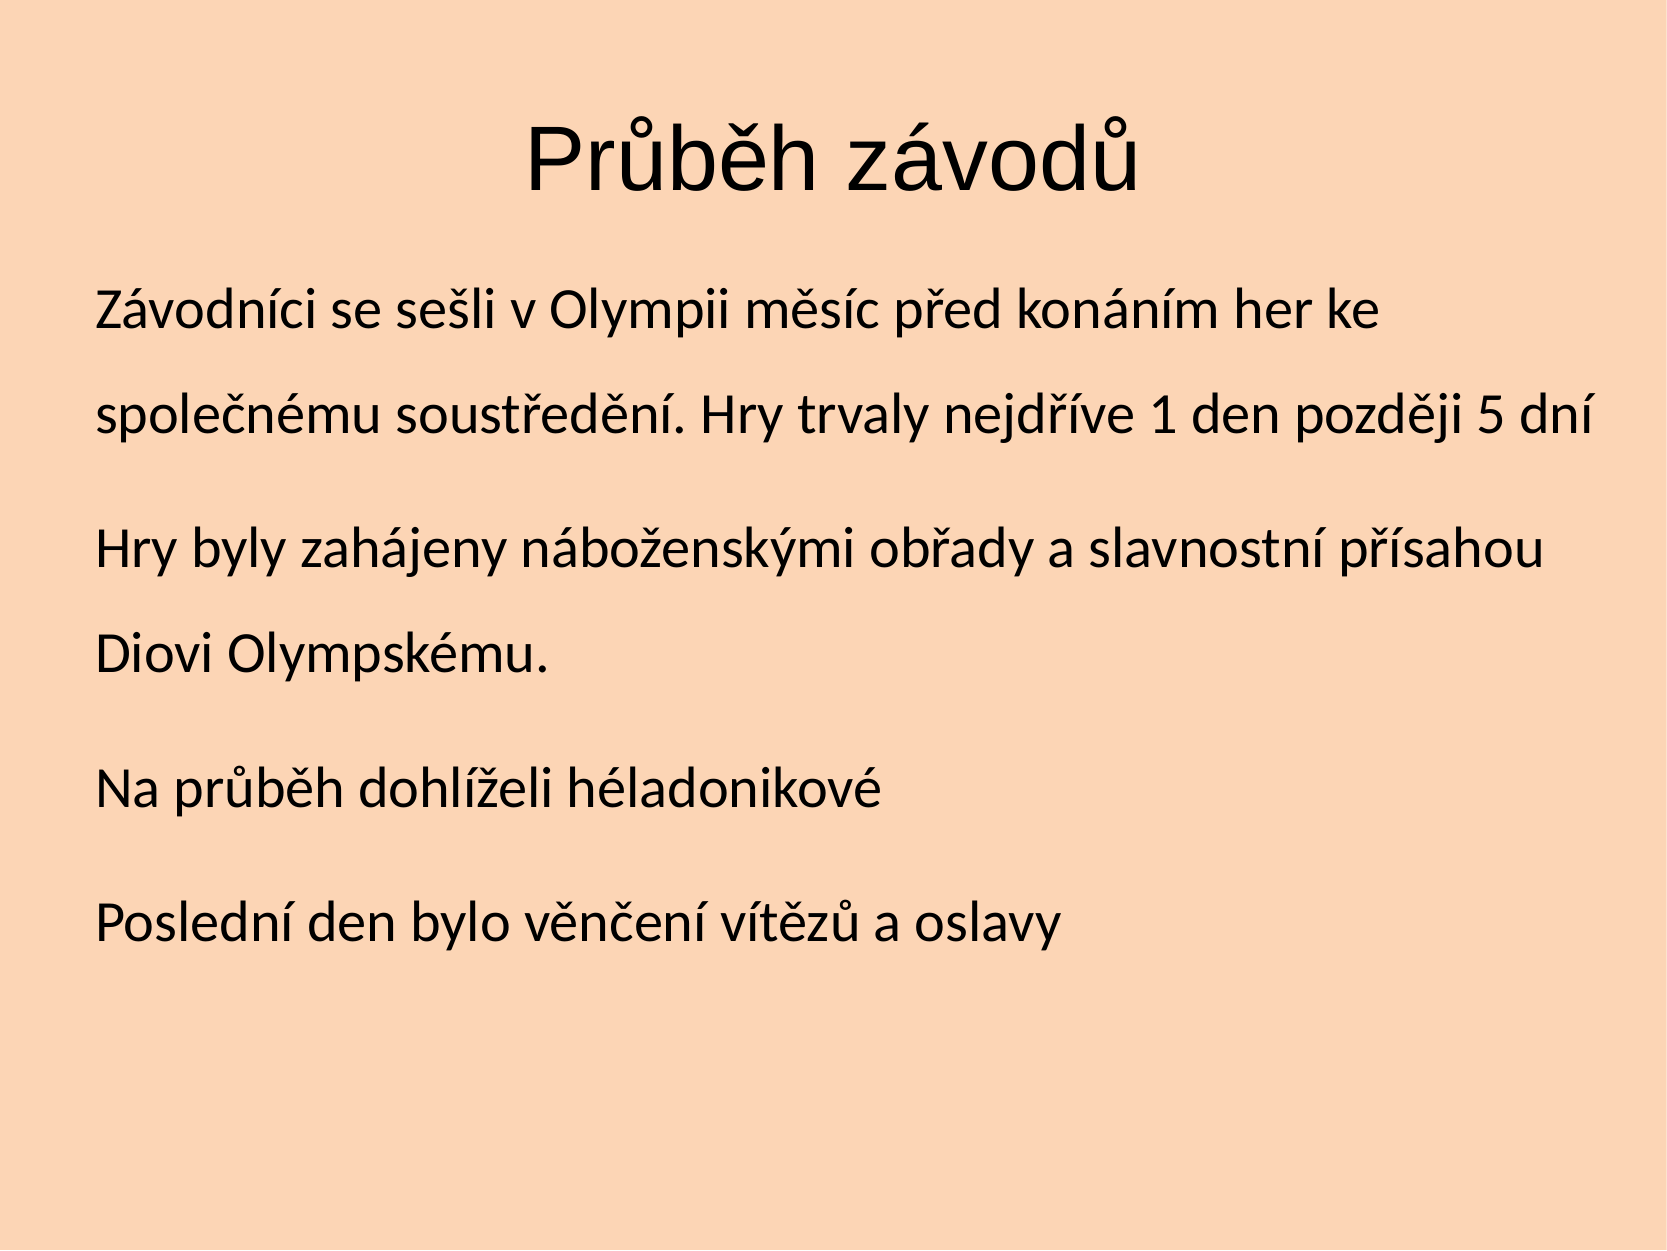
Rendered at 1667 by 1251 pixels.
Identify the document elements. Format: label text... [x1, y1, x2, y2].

title Průběh závodů [83, 49, 1584, 235]
list Závodníci se sešli v Olympii měsíc před konáním her ke společnému soustředění. Hry trvaly nejdříve 1 den později 5 dní Hry byly zahájeny náboženskými obřady a slavnostní přísahou Diovi Olympskému. Na průběh dohlíželi héladonikové Poslední den bylo věnčení vítězů a oslavy [77, 235, 1625, 1192]
